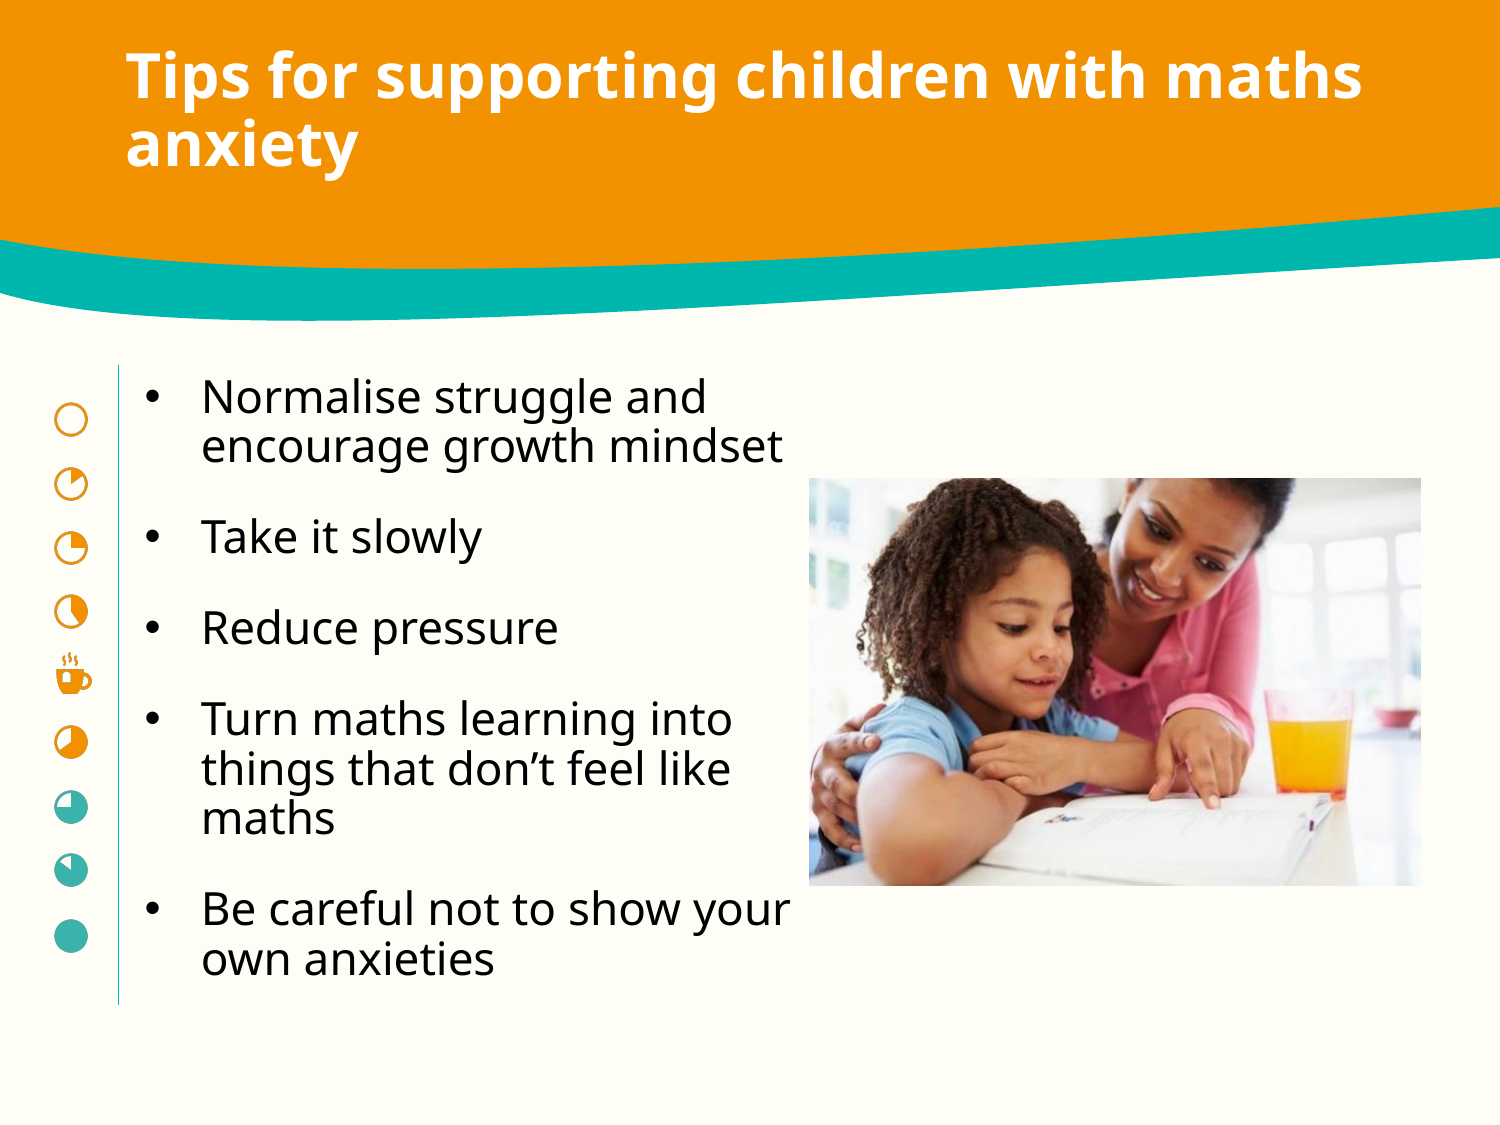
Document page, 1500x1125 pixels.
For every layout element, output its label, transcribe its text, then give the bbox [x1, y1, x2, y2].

picture [50, 463, 92, 505]
picture [47, 646, 101, 700]
picture [50, 915, 92, 957]
list Normalise struggle and encourage growth mindset Take it slowly Reduce pressure Turn maths learning into things that don’t feel like maths Be careful not to show your own anxieties [129, 366, 810, 1039]
picture [50, 398, 92, 441]
picture [50, 721, 92, 763]
picture [50, 786, 92, 828]
picture [50, 590, 92, 633]
picture [809, 478, 1421, 886]
picture [50, 527, 92, 569]
list Tips for supporting children with maths anxiety [110, 37, 1421, 228]
picture [50, 849, 92, 891]
